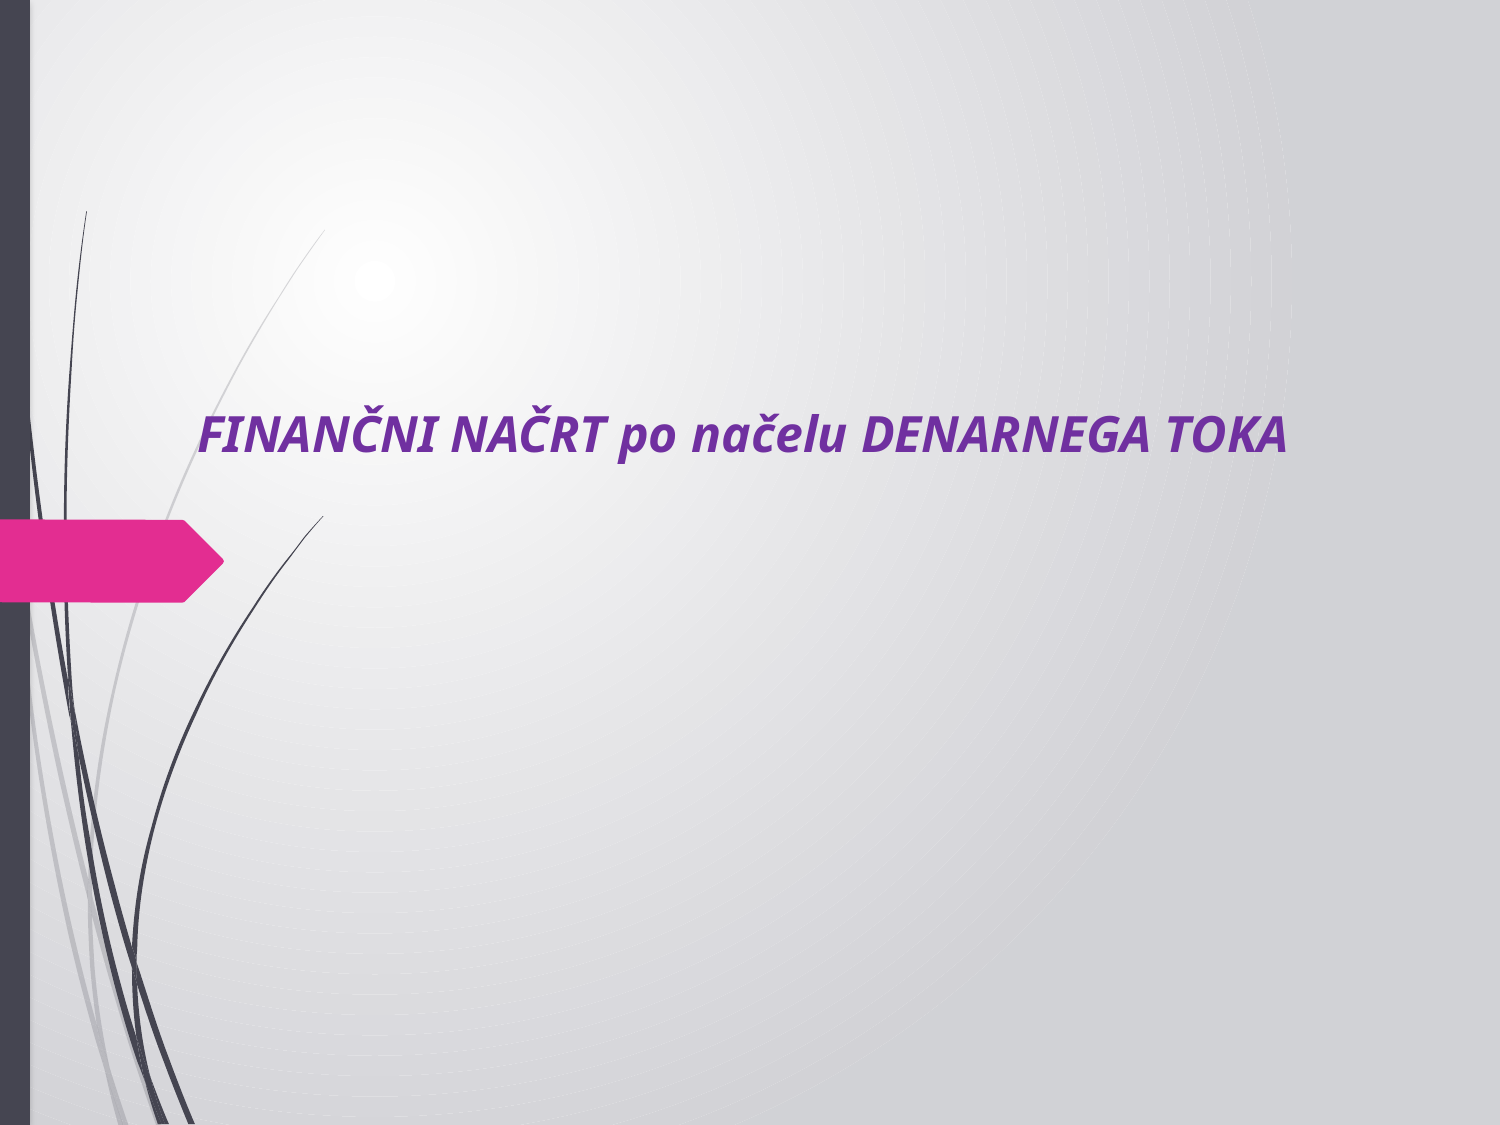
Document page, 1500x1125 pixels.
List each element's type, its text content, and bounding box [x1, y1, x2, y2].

list FINANČNI NAČRT po načelu DENARNEGA TOKA [100, 314, 1388, 787]
